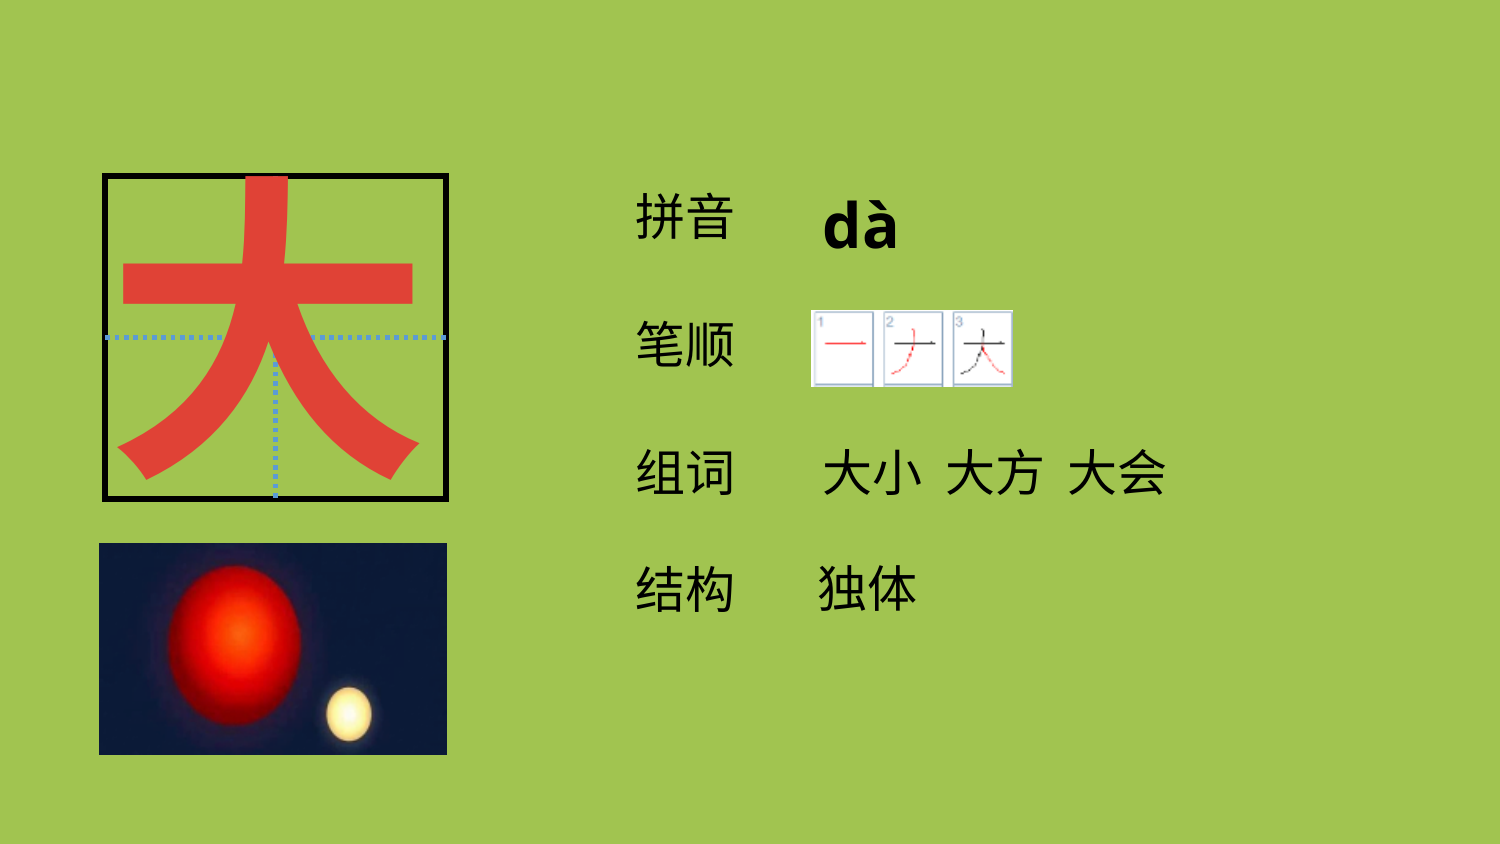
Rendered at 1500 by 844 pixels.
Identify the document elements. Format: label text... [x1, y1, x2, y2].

text_box 大 [94, 122, 505, 524]
picture [99, 543, 447, 755]
text_box 结构 [624, 552, 917, 624]
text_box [105, 175, 447, 499]
text_box 笔顺 [623, 308, 780, 380]
text_box dà [811, 180, 968, 267]
text_box 拼音 [623, 180, 780, 252]
picture [811, 310, 1013, 387]
text_box 大小 大方 大会 [811, 436, 1422, 508]
text_box 组词 [623, 436, 780, 508]
text_box 独体 [806, 551, 1164, 623]
